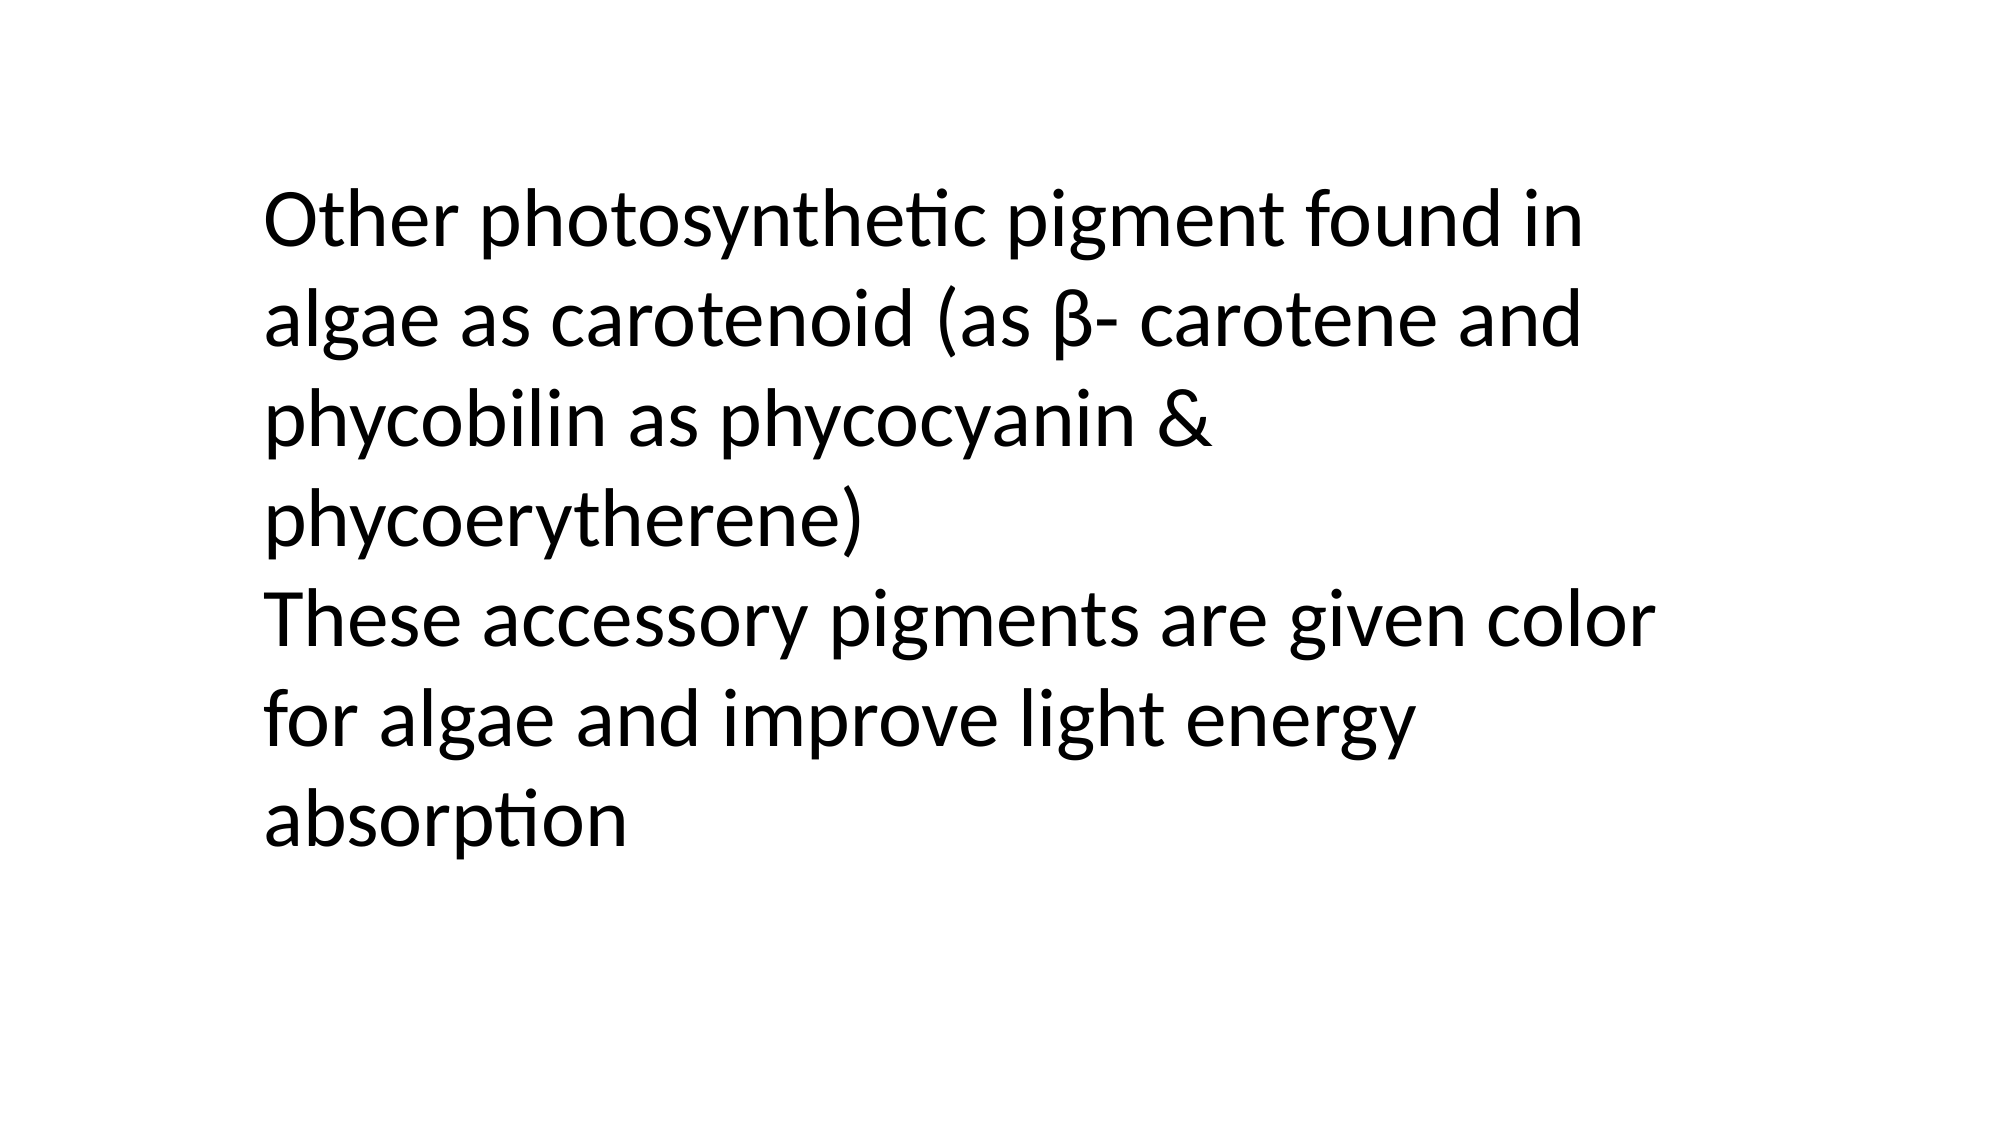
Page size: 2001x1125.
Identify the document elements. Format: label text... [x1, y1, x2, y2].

text_box Other photosynthetic pigment found in algae as carotenoid (as β- carotene and phycobilin as phycocyanin & phycoerytherene) These accessory pigments are given color for algae and improve light energy absorption [248, 156, 1785, 871]
